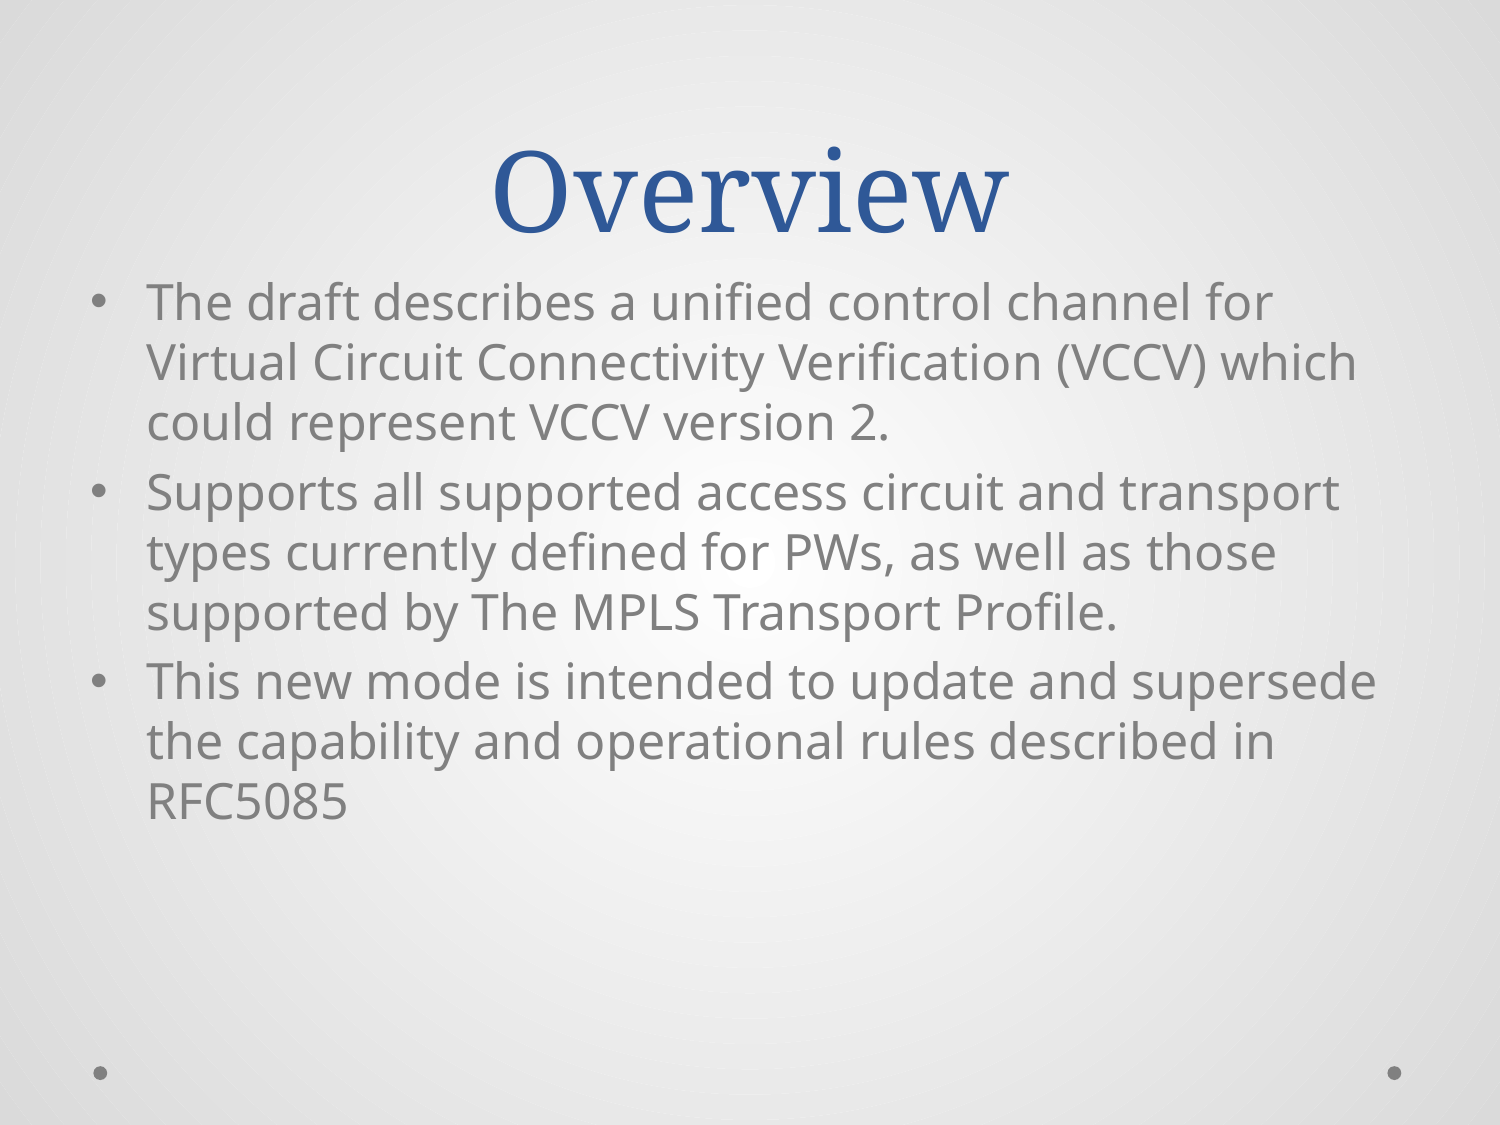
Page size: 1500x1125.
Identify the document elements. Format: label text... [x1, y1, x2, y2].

title Overview [75, 0, 1425, 262]
list The draft describes a unified control channel for Virtual Circuit Connectivity Verification (VCCV) which could represent VCCV version 2. Supports all supported access circuit and transport types currently defined for PWs, as well as those supported by The MPLS Transport Profile. This new mode is intended to update and supersede the capability and operational rules described in RFC5085 [75, 262, 1425, 1005]
